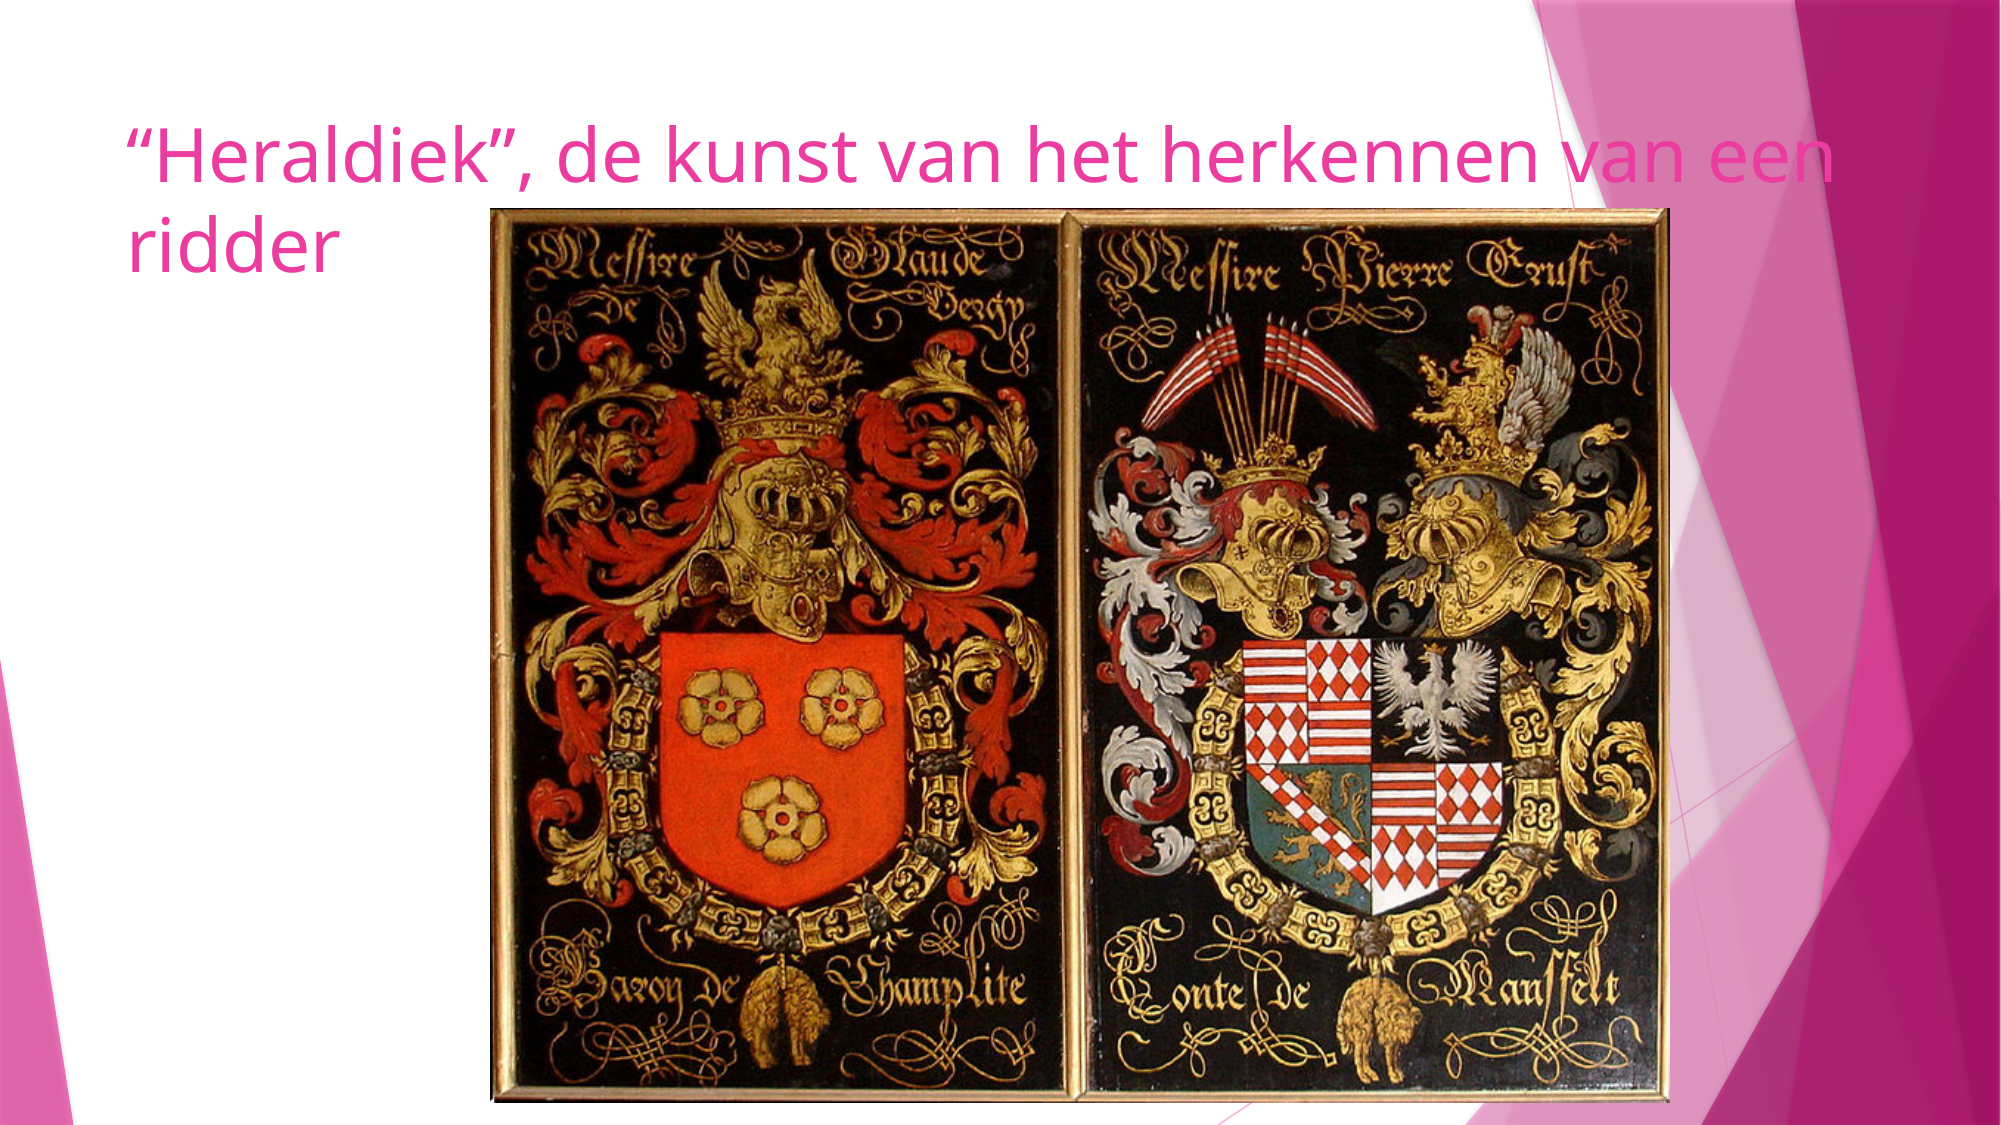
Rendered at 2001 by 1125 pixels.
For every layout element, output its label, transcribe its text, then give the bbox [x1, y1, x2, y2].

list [490, 207, 1670, 1103]
title “Heraldiek”, de kunst van het herkennen van een ridder [111, 99, 1980, 317]
